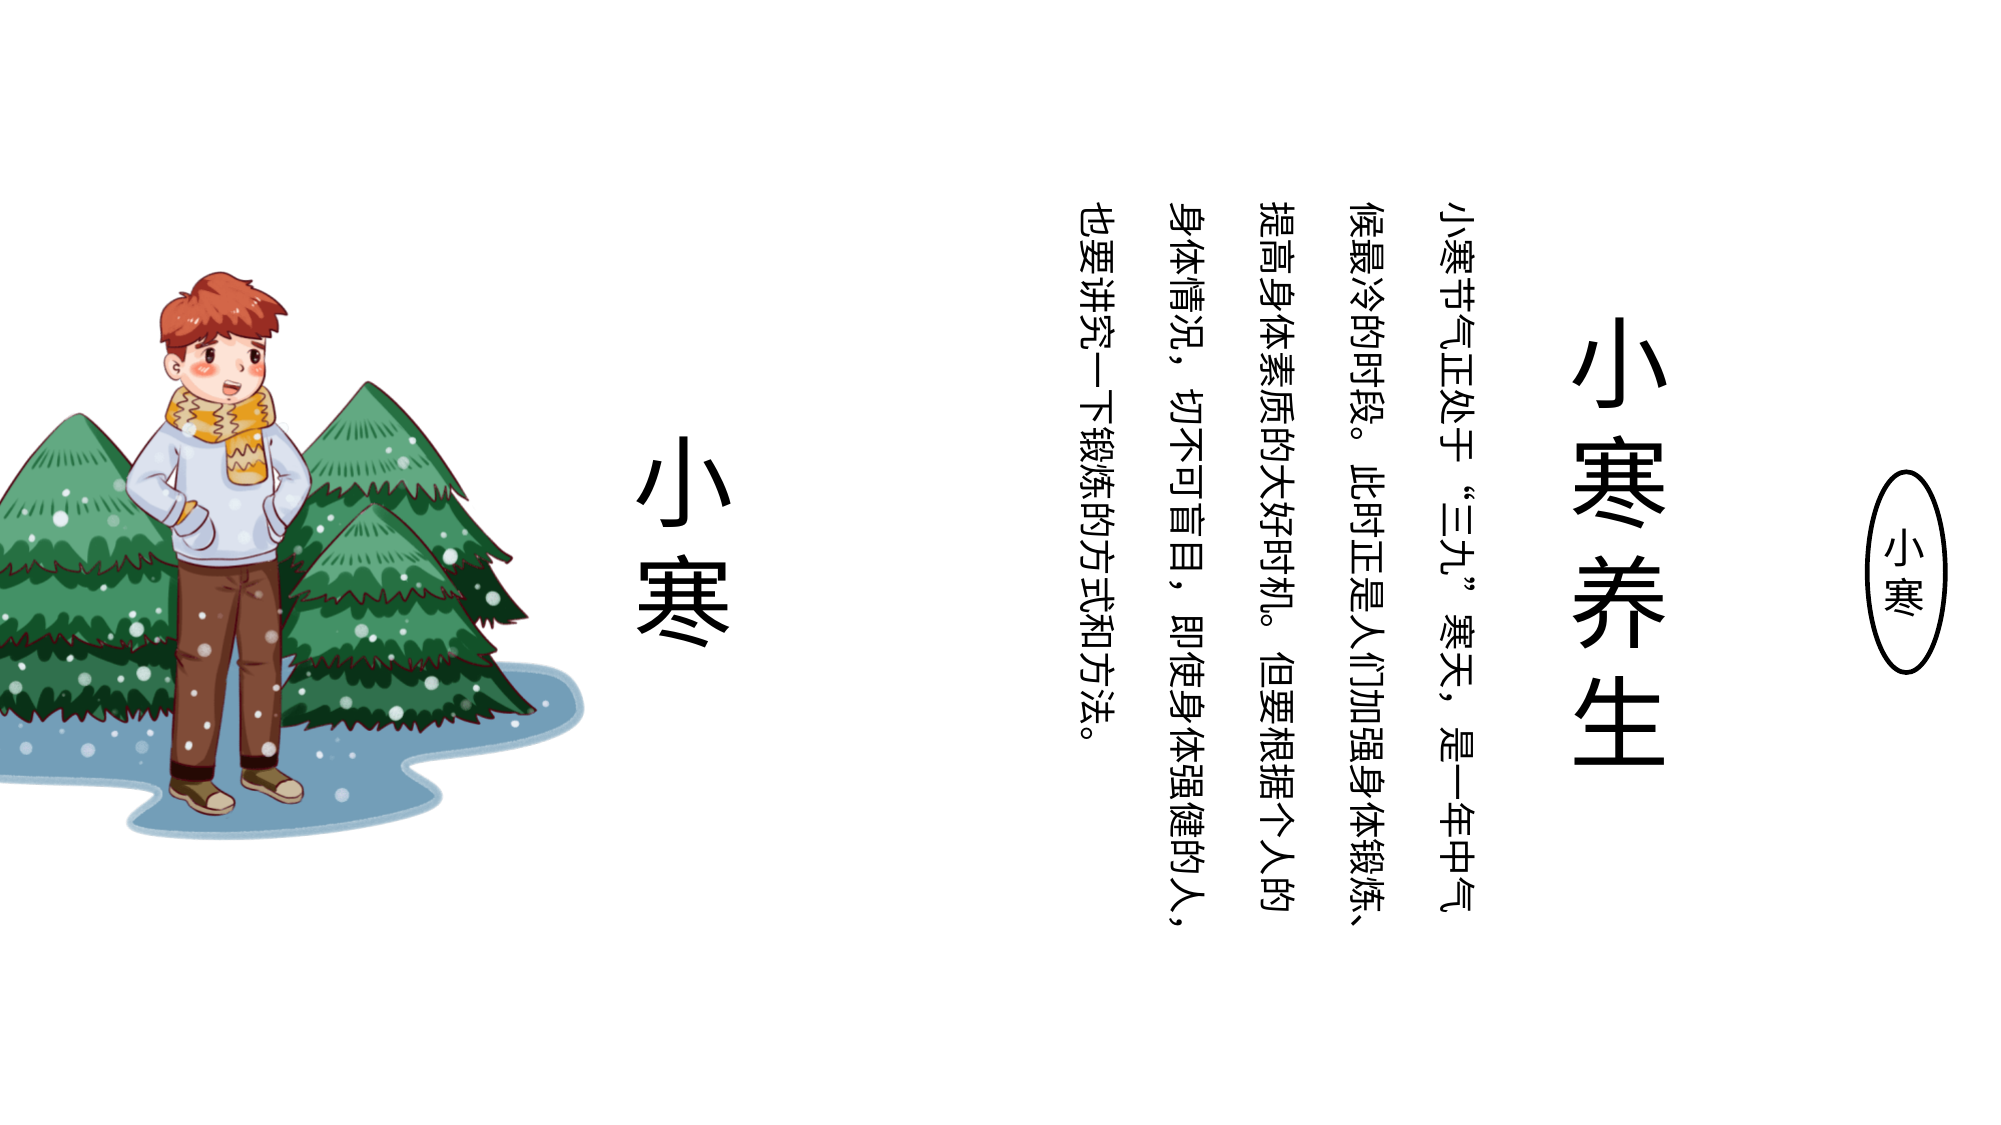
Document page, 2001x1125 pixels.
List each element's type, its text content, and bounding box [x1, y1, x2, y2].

text_box 小寒节气正处于“三九”寒天，是一年中气候最冷的时段。此时正是人们加强身体锻炼、提高身体素质的大好时机。但要根据个人的身体情况，切不可盲目，即使身体强健的人，也要讲究一下锻炼的方式和方法。 [971, 186, 1534, 939]
text_box 小寒 [1940, 514, 1948, 629]
text_box [1866, 470, 1947, 674]
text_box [0, 130, 697, 956]
text_box 小寒养生 [1555, 293, 1675, 788]
text_box 小寒 [1869, 514, 1873, 528]
